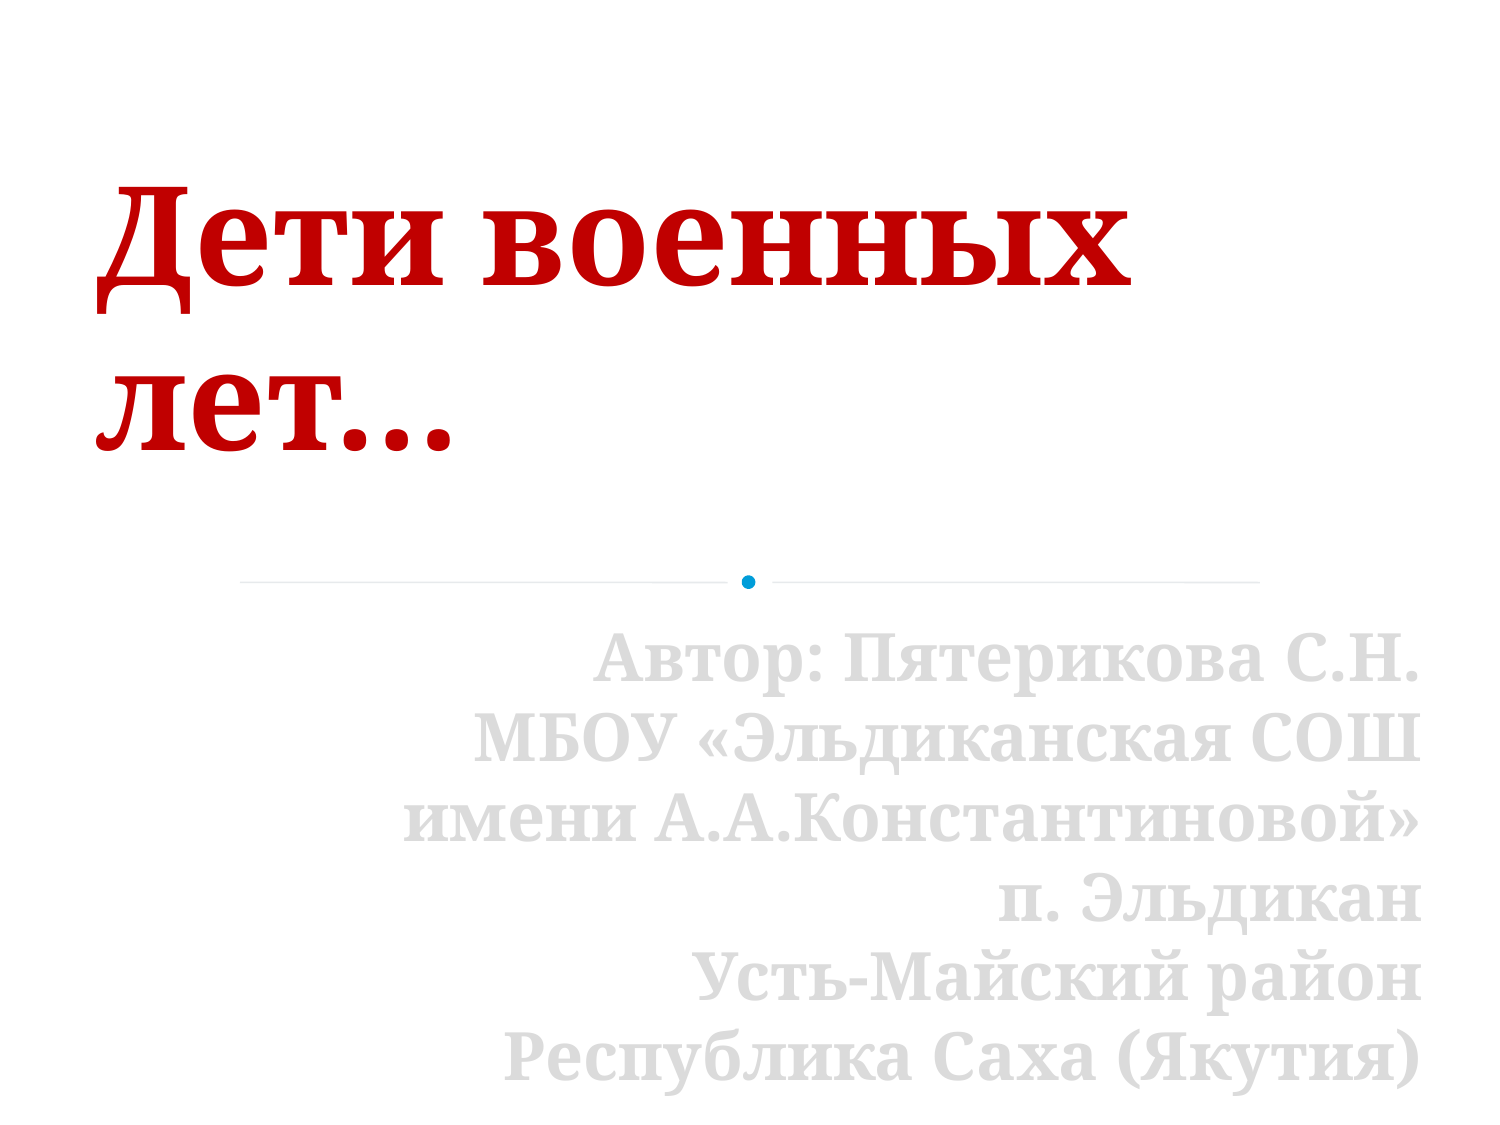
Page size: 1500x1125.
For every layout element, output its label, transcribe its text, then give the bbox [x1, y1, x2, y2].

subtitle Автор: Пятерикова С.Н. МБОУ «Эльдиканская СОШ имени А.А.Константиновой» п. Эльдикан Усть-Майский район Республика Саха (Якутия) [75, 607, 1438, 795]
title Дети военных лет… [82, 140, 1445, 466]
